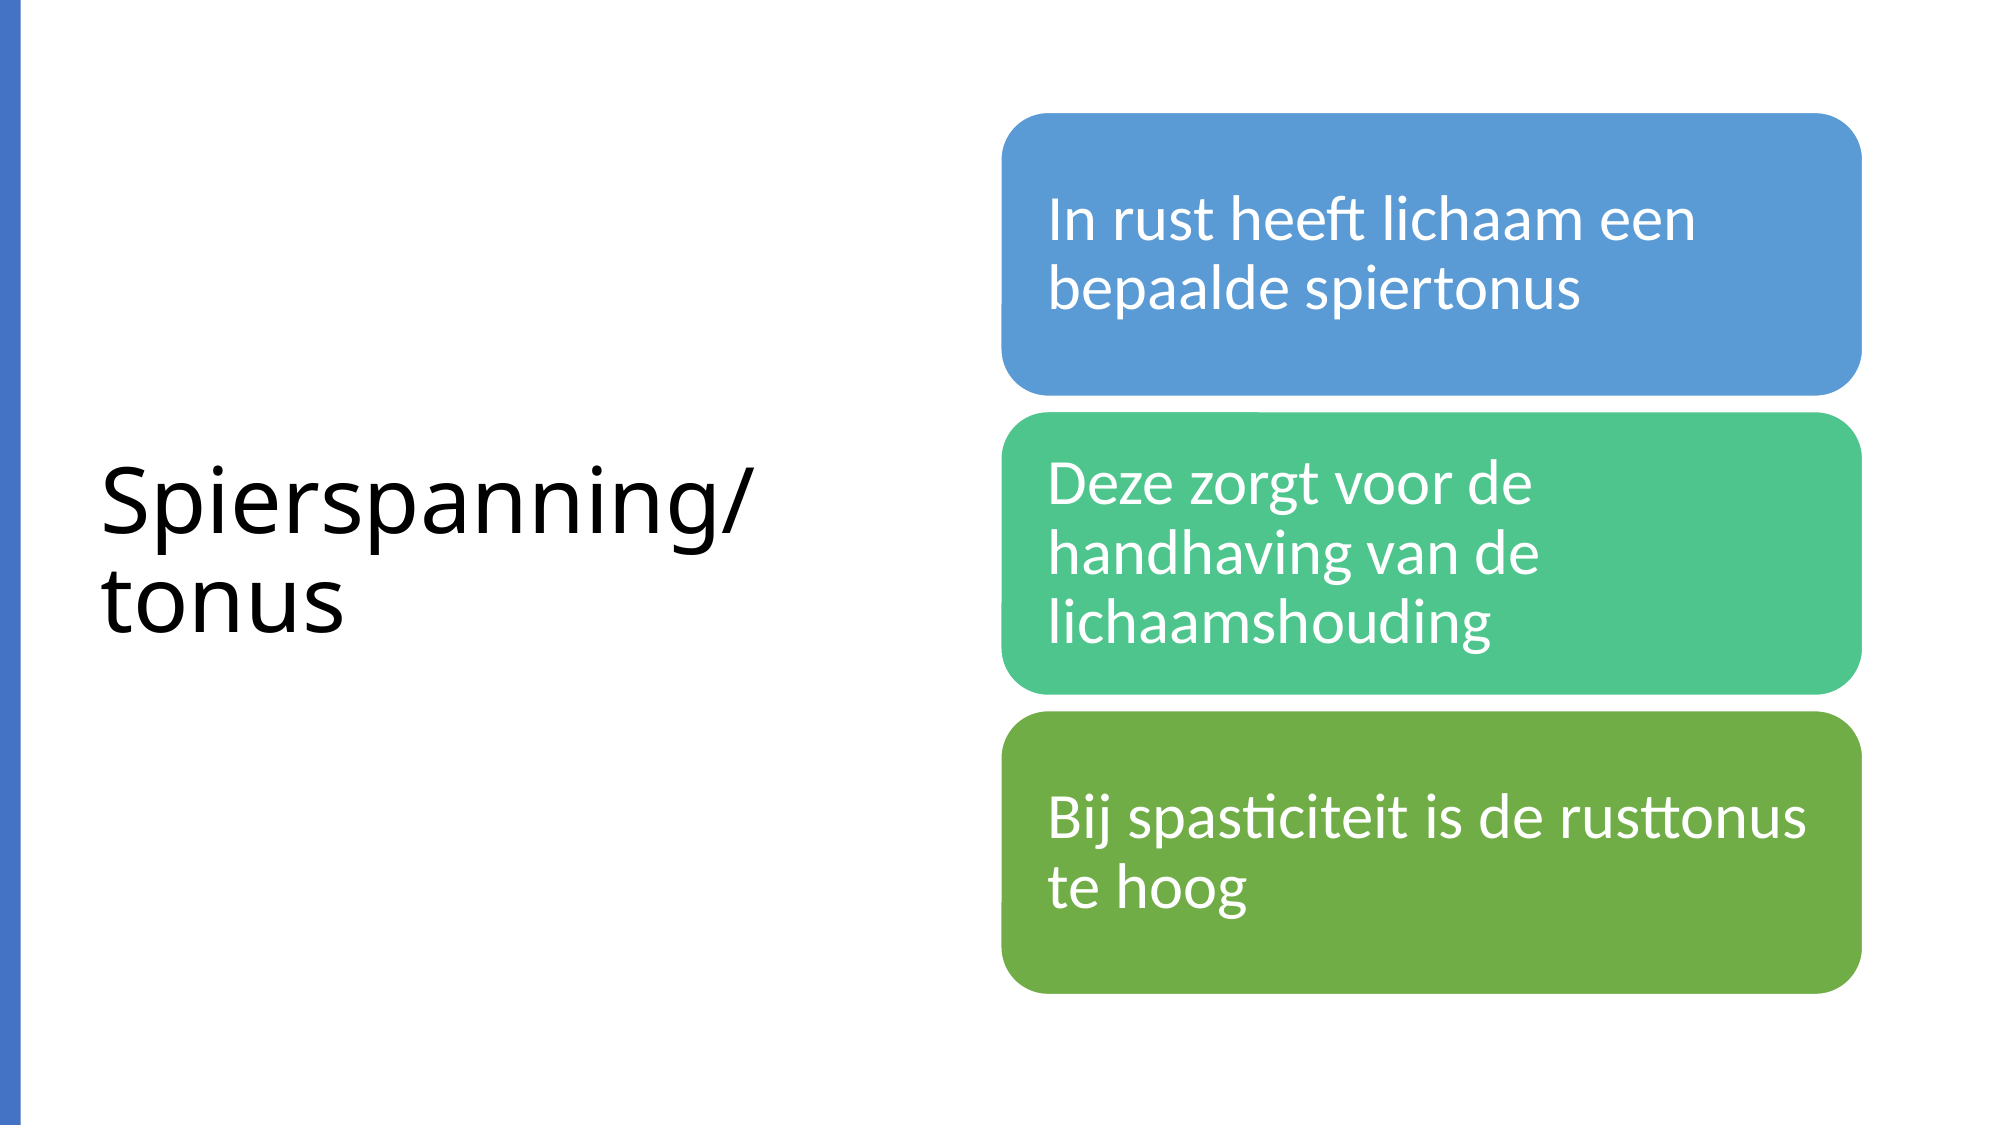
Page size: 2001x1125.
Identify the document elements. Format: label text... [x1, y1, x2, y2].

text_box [1000, 101, 1863, 1005]
text_box [0, 0, 21, 1125]
title Spierspanning/tonus [85, 101, 936, 1005]
